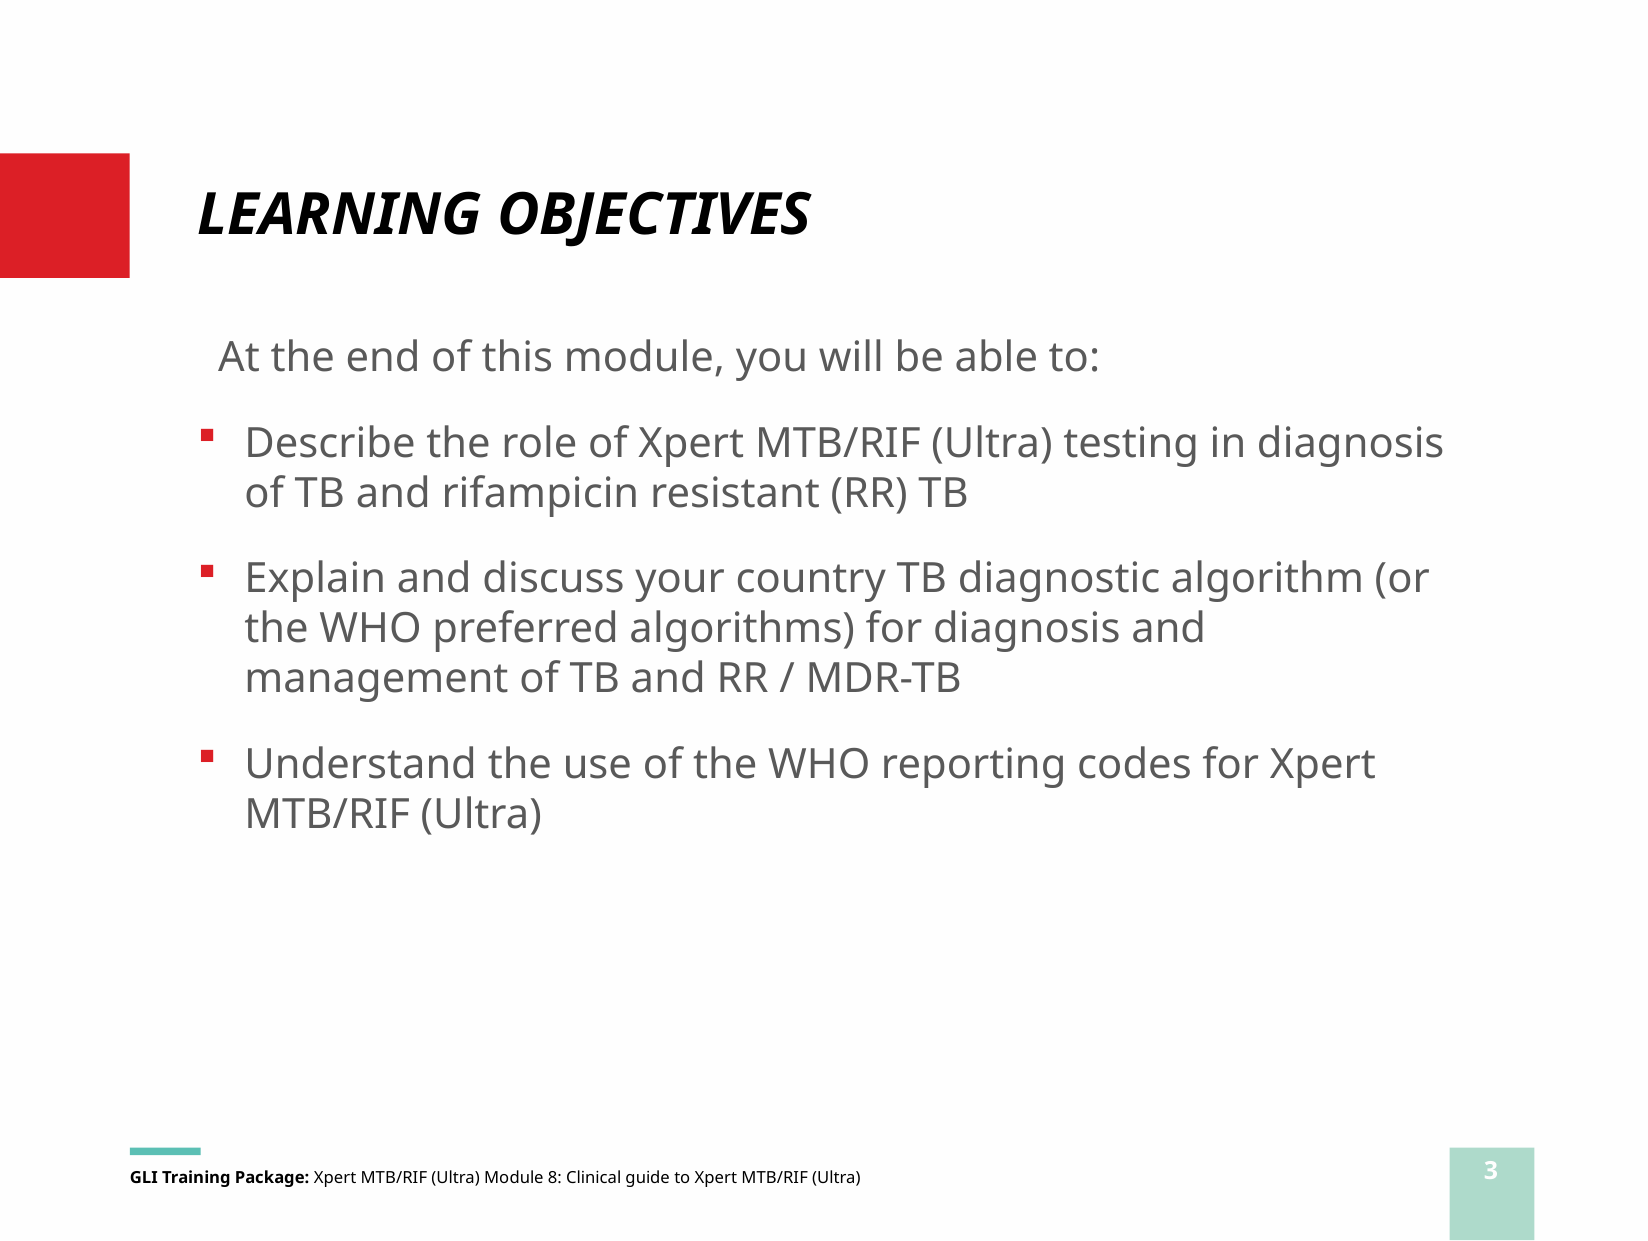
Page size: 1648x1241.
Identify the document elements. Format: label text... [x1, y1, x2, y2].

title LEARNING OBJECTIVES [197, 153, 1450, 278]
list At the end of this module, you will be able to: Describe the role of Xpert MTB/RIF (Ultra) testing in diagnosis of TB and rifampicin resistant (RR) TB Explain and discuss your country TB diagnostic algorithm (or the WHO preferred algorithms) for diagnosis and management of TB and RR / MDR-TB Understand the use of the WHO reporting codes for Xpert MTB/RIF (Ultra) [197, 330, 1450, 1087]
